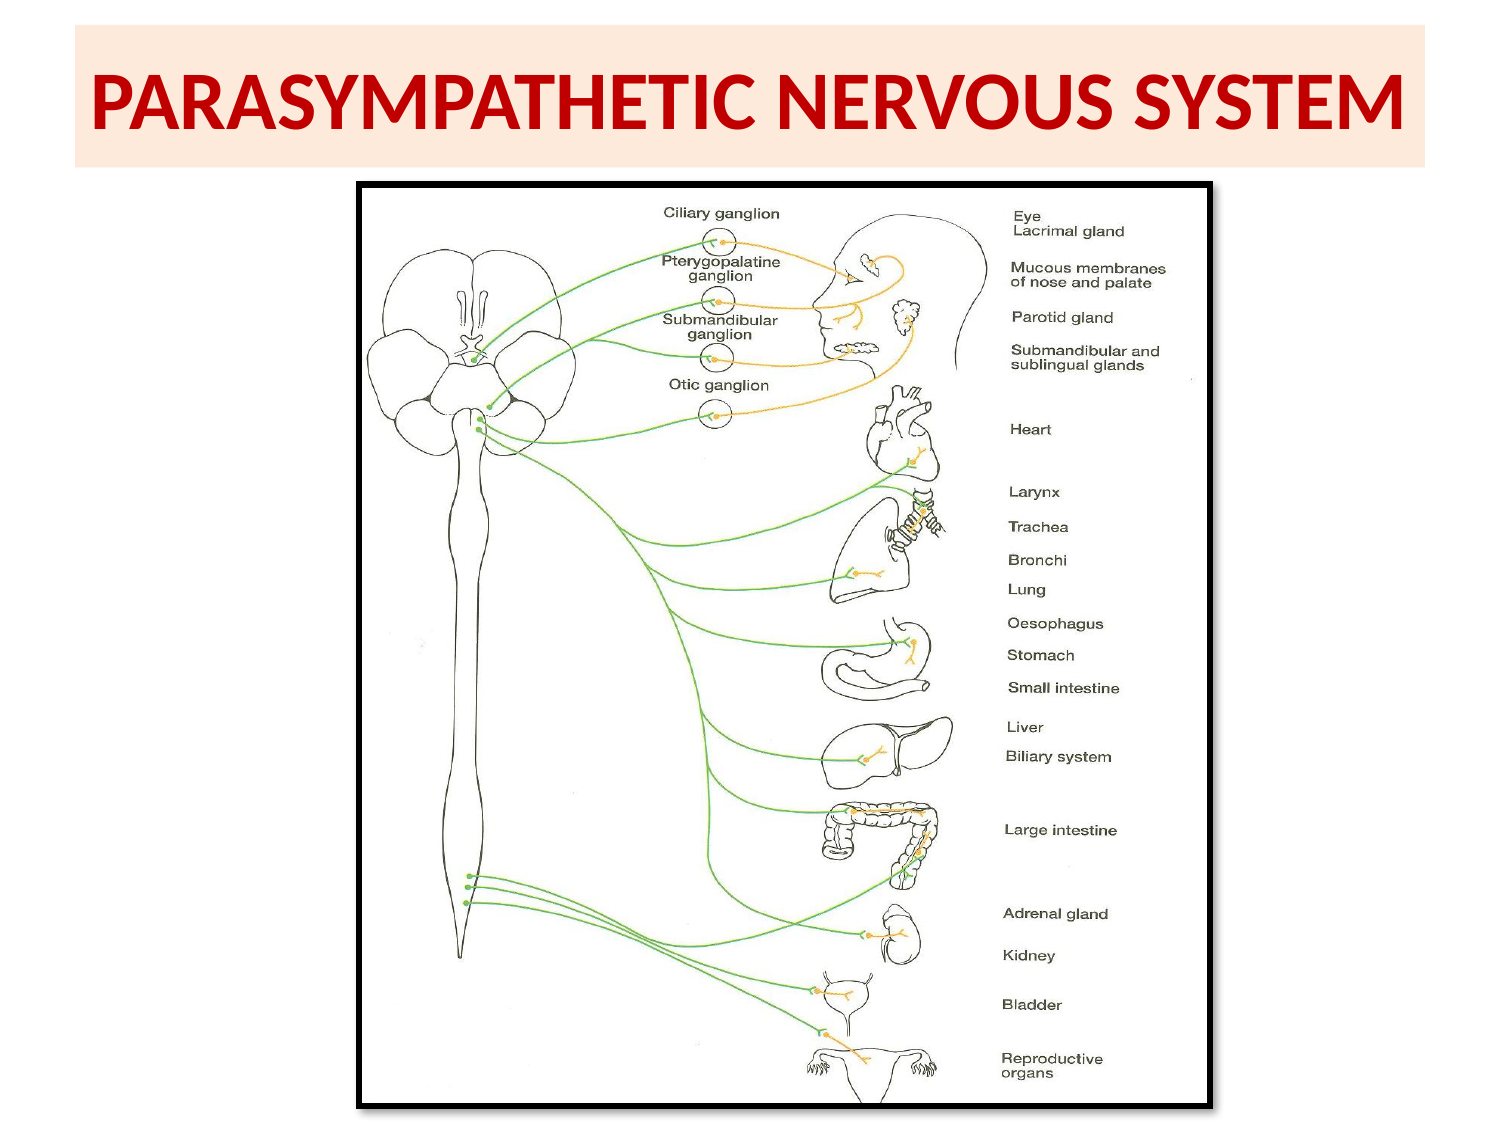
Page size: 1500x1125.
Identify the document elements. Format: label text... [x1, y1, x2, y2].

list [362, 187, 1207, 1104]
title PARASYMPATHETIC NERVOUS SYSTEM [75, 24, 1425, 168]
